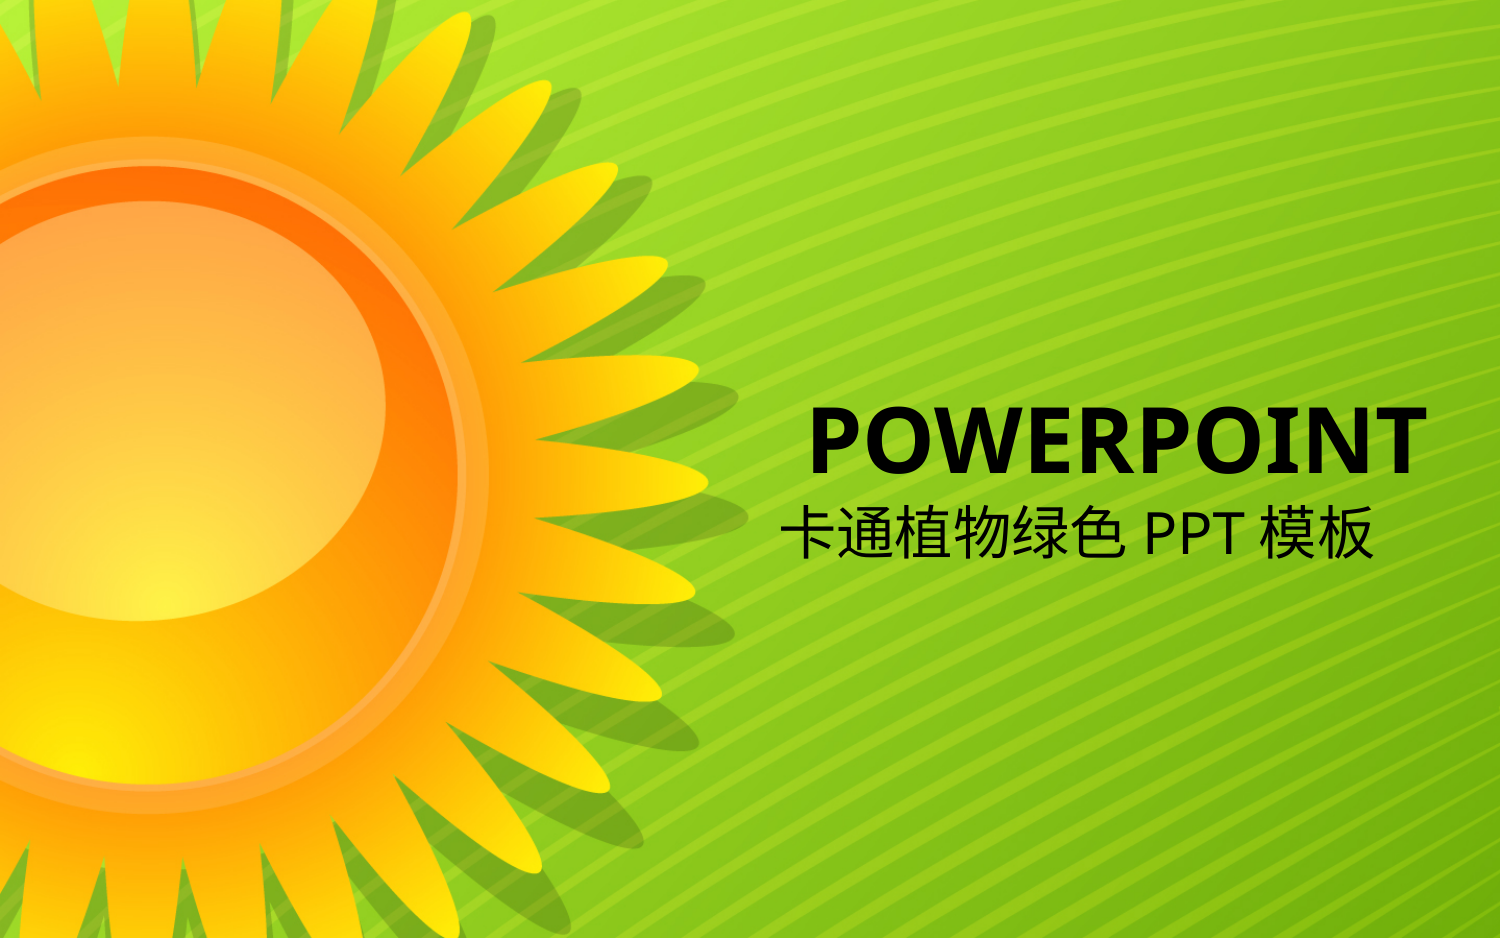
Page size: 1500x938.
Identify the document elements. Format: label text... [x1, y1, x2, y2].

text_box 卡通植物绿色PPT模板 [763, 488, 1391, 574]
picture [0, 0, 1500, 938]
text_box POWERPOINT [790, 374, 1445, 500]
